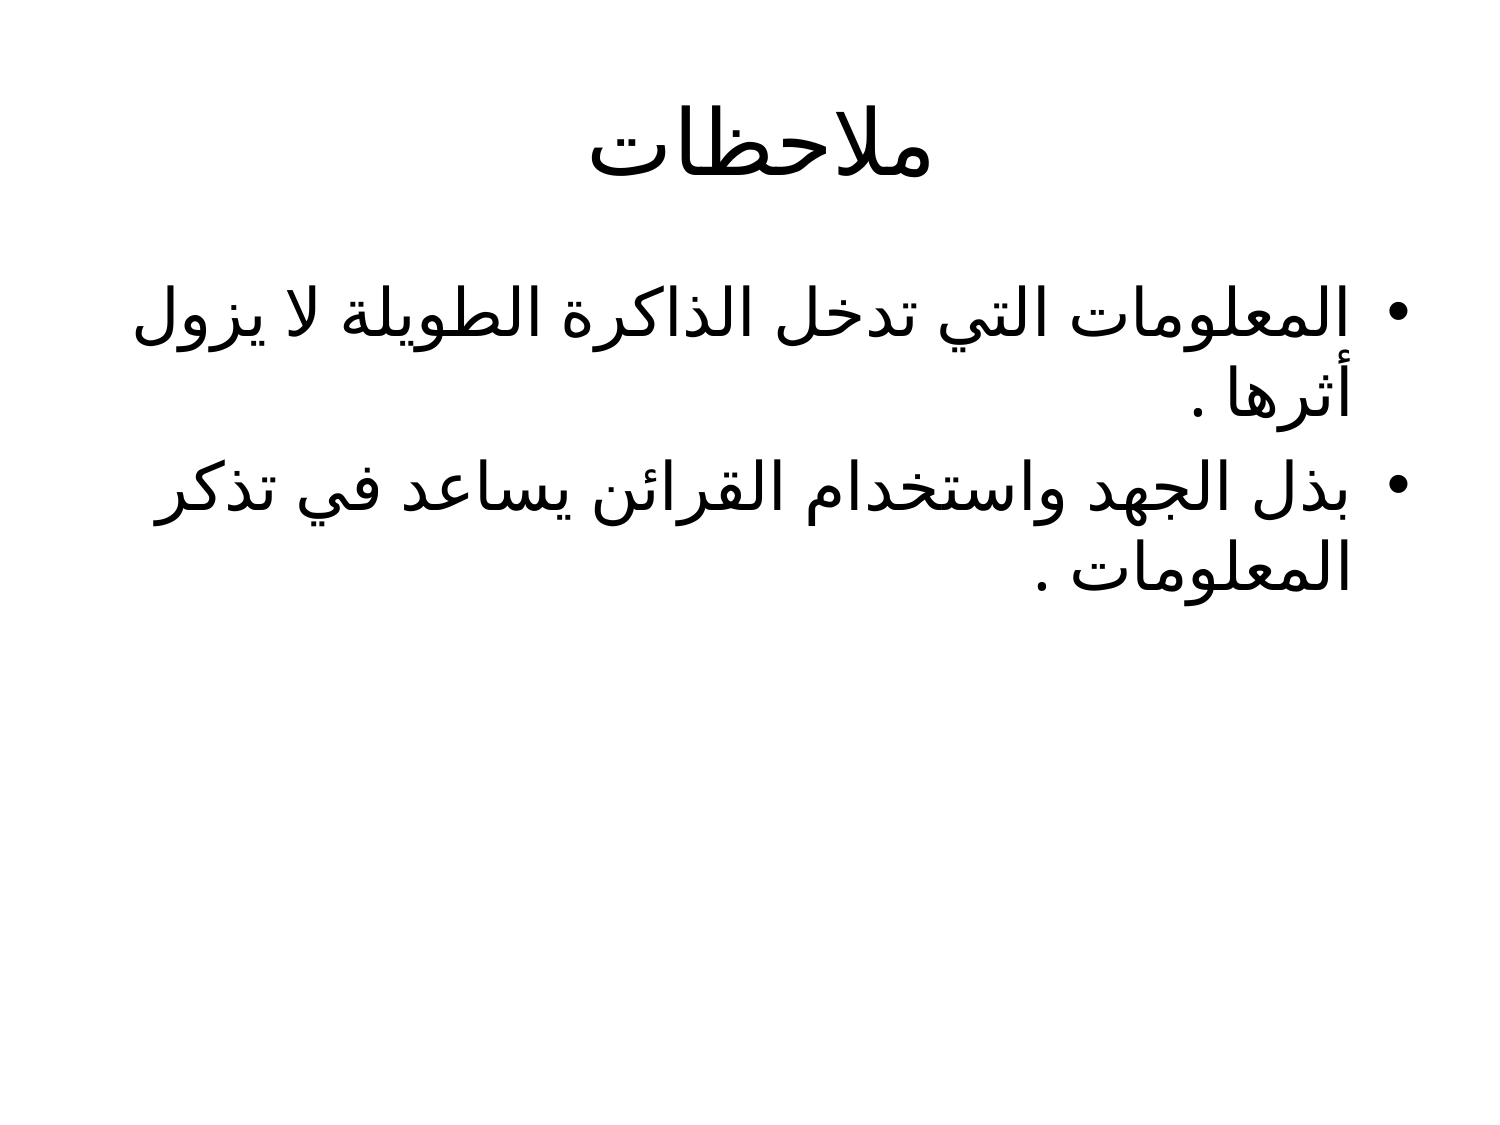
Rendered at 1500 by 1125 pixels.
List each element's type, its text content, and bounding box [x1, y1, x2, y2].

list المعلومات التي تدخل الذاكرة الطويلة لا يزول أثرها . بذل الجهد واستخدام القرائن يساعد في تذكر المعلومات . [75, 262, 1425, 1005]
title ملاحظات [75, 45, 1425, 233]
